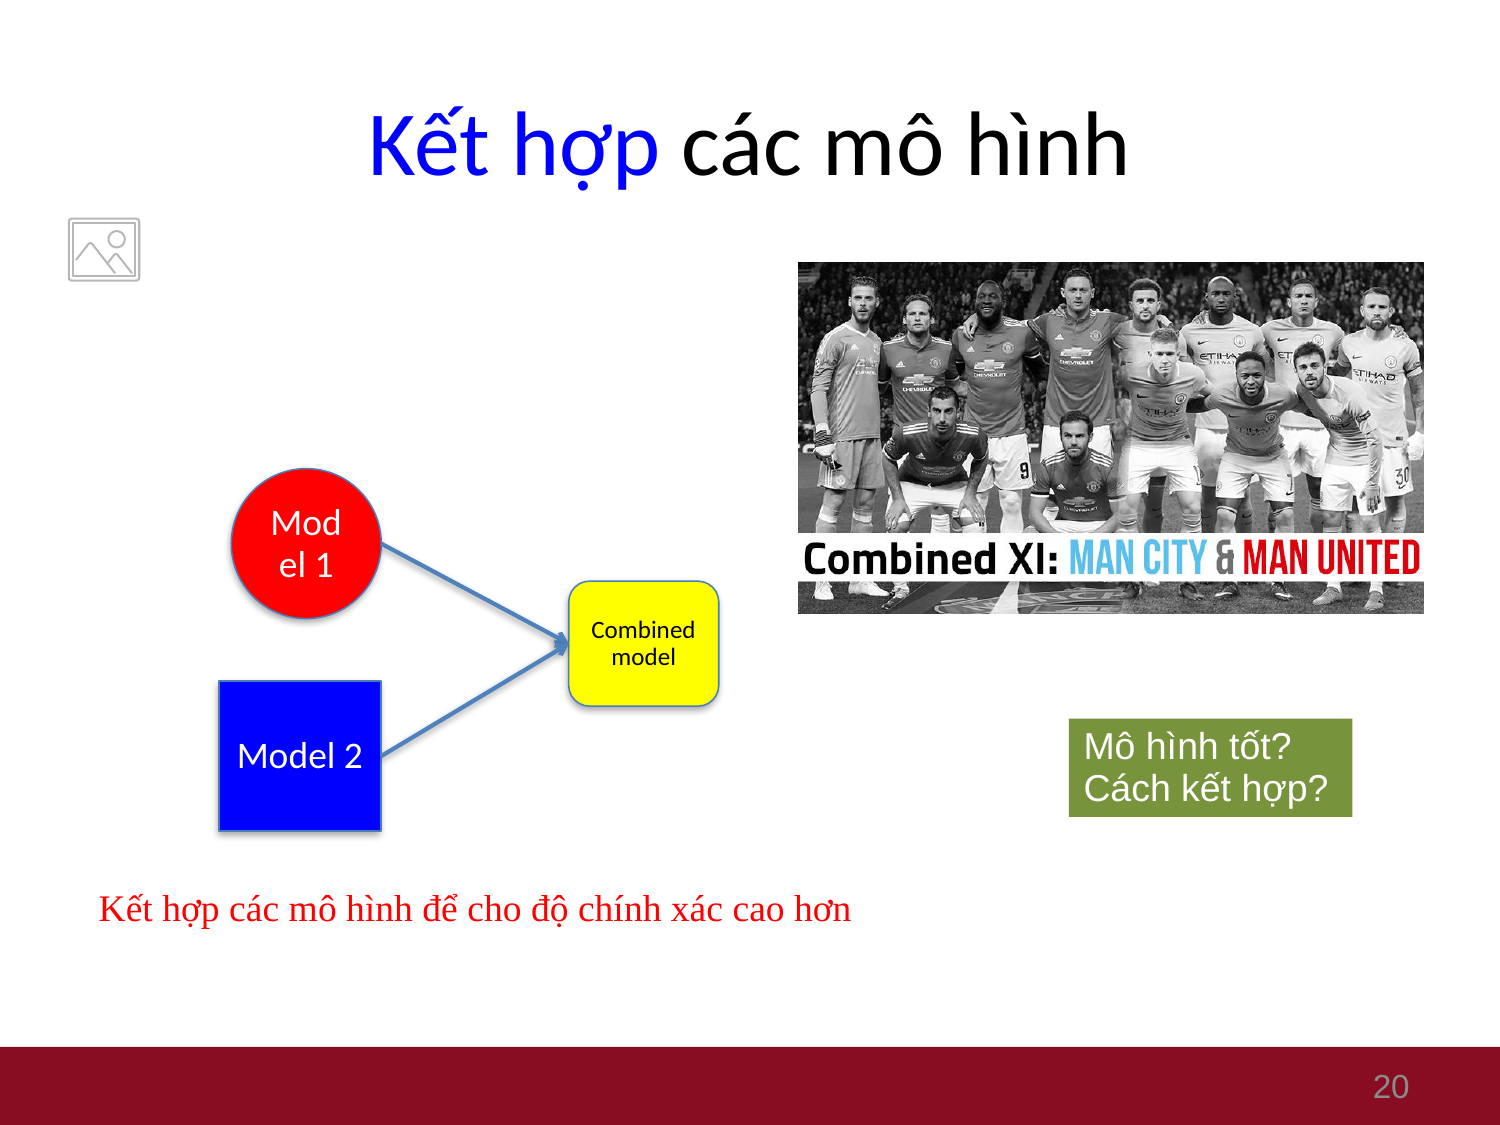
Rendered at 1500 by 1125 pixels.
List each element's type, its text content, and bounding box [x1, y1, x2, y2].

text_box Combined model [573, 580, 720, 707]
picture [798, 262, 1424, 615]
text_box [68, 218, 140, 281]
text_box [381, 643, 570, 757]
text_box Kết hợp các mô hình để cho độ chính xác cao hơn [84, 881, 868, 938]
text_box Model 1 [230, 467, 382, 620]
slide_number 20 [1074, 1057, 1425, 1118]
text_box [381, 543, 570, 643]
text_box Mô hình tốt? Cách kết hợp? [1068, 718, 1353, 817]
text_box Model 2 [218, 680, 382, 832]
title Kết hợp các mô hình [75, 45, 1425, 233]
